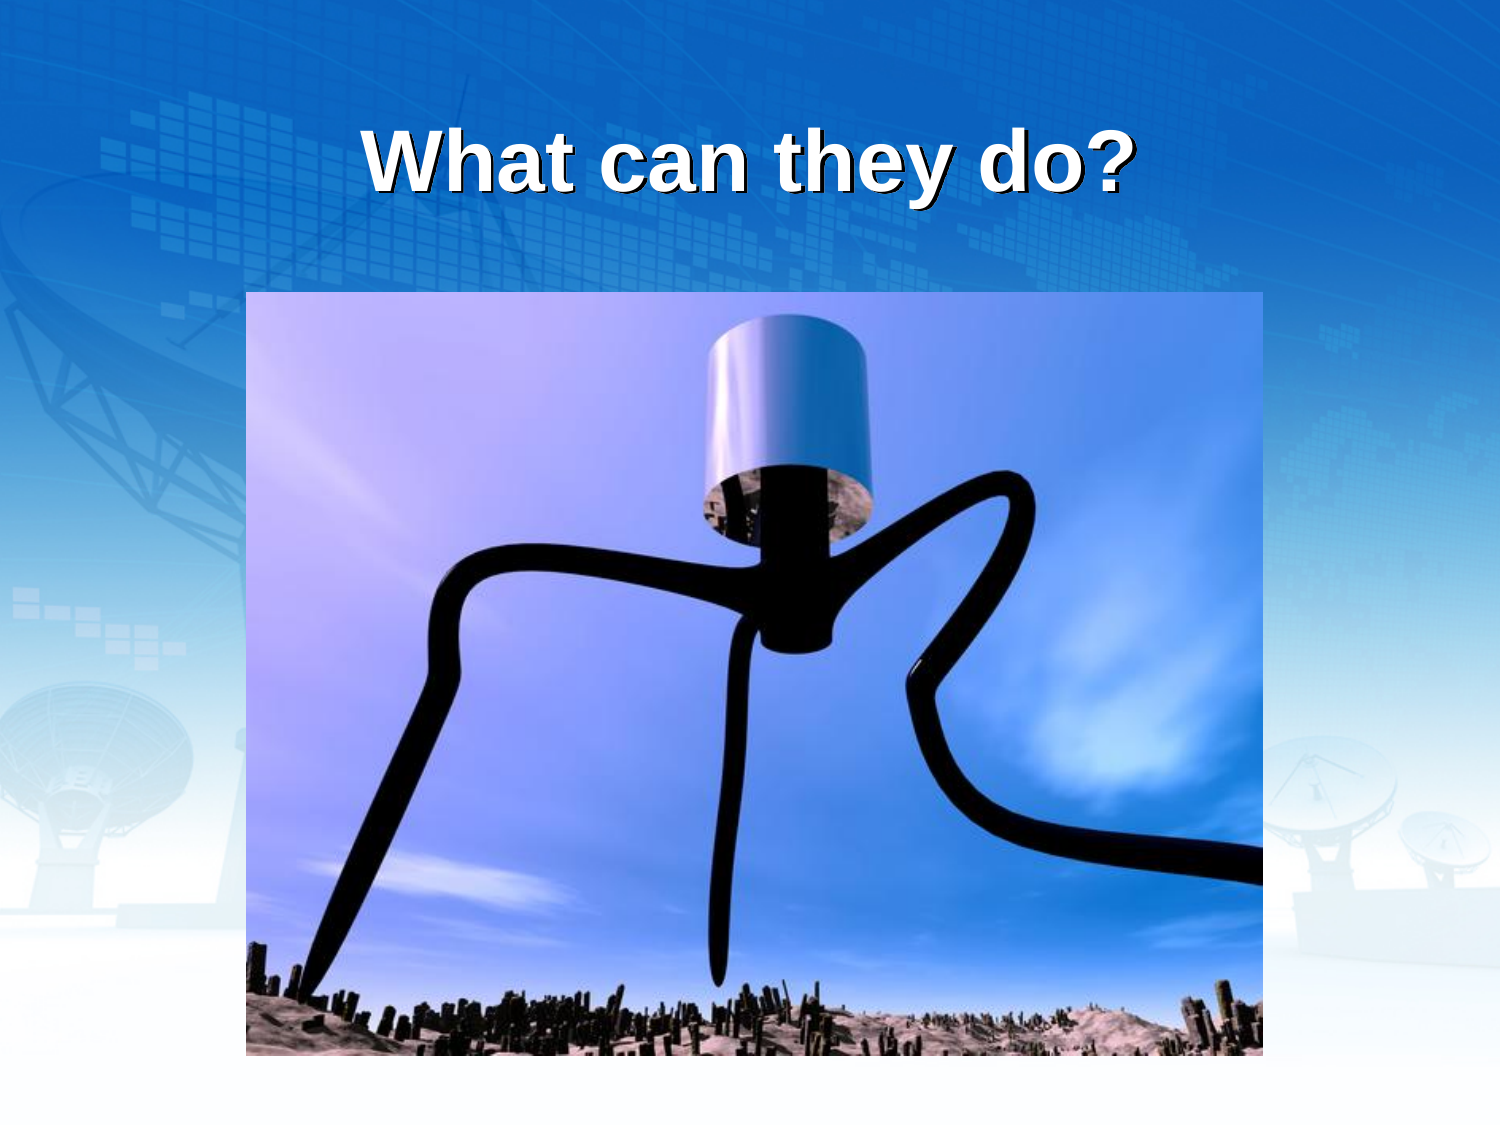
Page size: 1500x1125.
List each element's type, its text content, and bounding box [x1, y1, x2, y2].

title What can they do? [74, 62, 1426, 251]
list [245, 292, 1263, 1056]
picture [0, 0, 1500, 1125]
